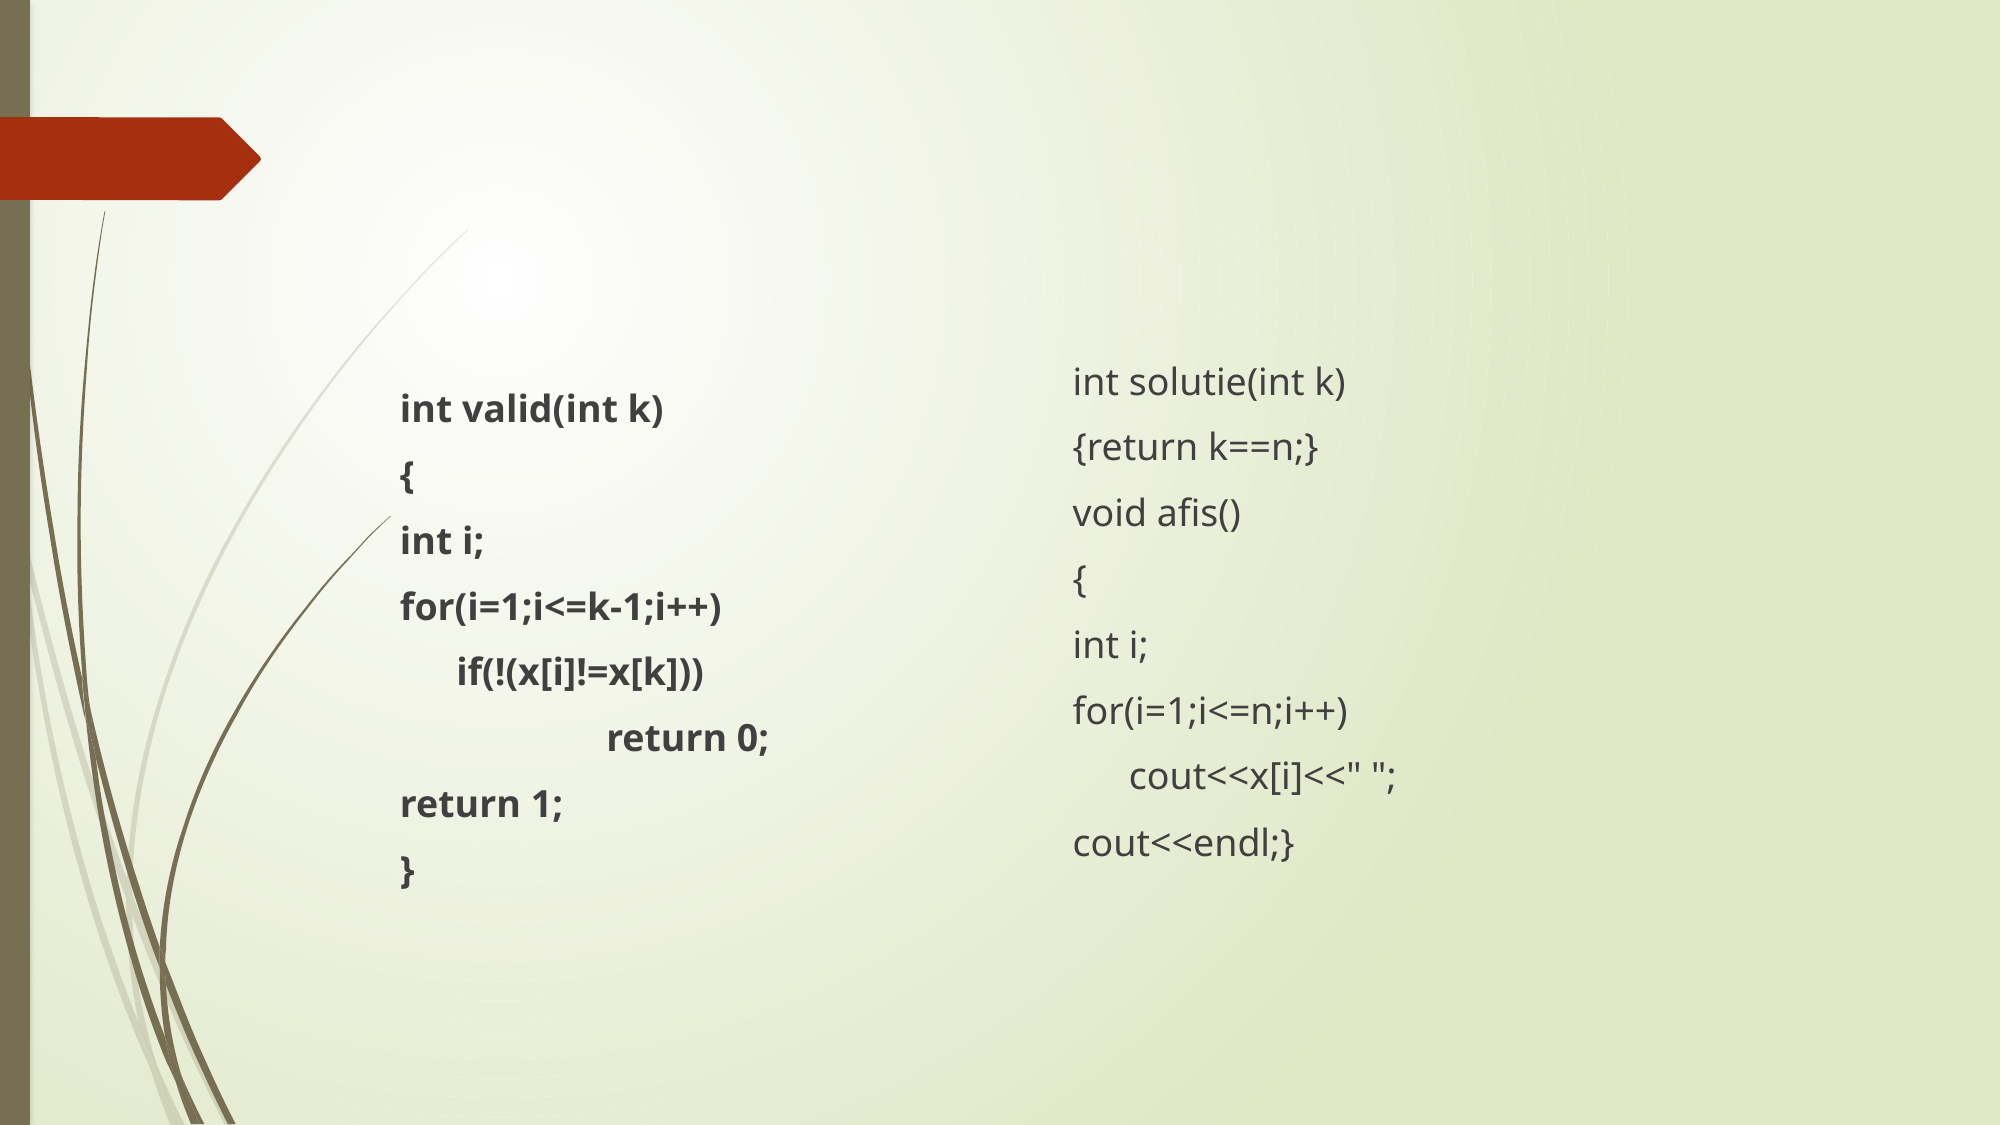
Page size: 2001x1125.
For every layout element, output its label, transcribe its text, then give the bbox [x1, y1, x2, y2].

text_box int valid(int k) { int i; for(i=1;i<=k-1;i++) if(!(x[i]!=x[k])) return 0; return 1; } [385, 377, 968, 952]
list int solutie(int k) {return k==n;} void afis() { int i; for(i=1;i<=n;i++) cout<<x[i]<<" "; cout<<endl;} [1057, 350, 1888, 970]
